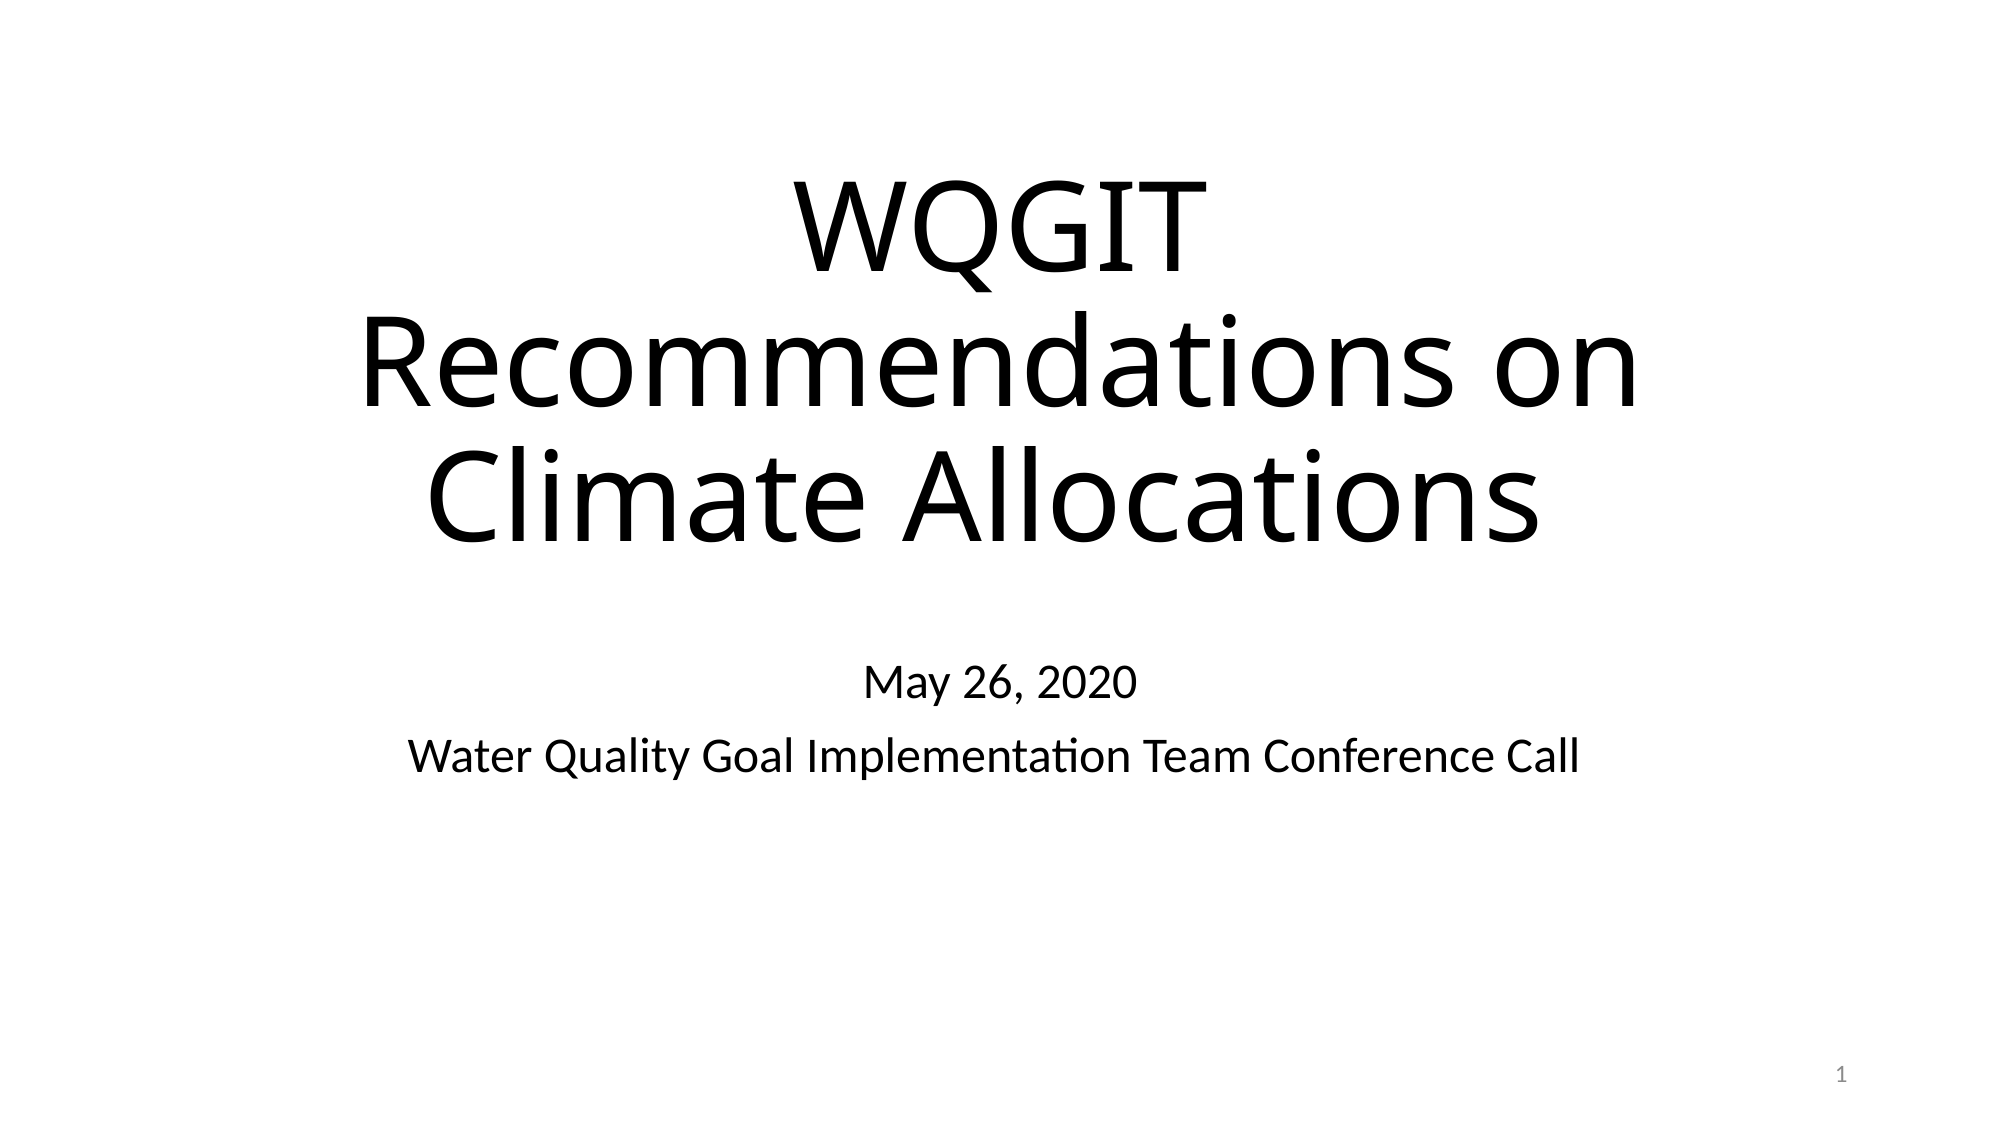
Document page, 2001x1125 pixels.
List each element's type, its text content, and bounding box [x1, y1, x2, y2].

title WQGIT Recommendations on Climate Allocations [249, 184, 1750, 576]
subtitle May 26, 2020 Water Quality Goal Implementation Team Conference Call [249, 647, 1750, 919]
slide_number 1 [1412, 1042, 1863, 1103]
